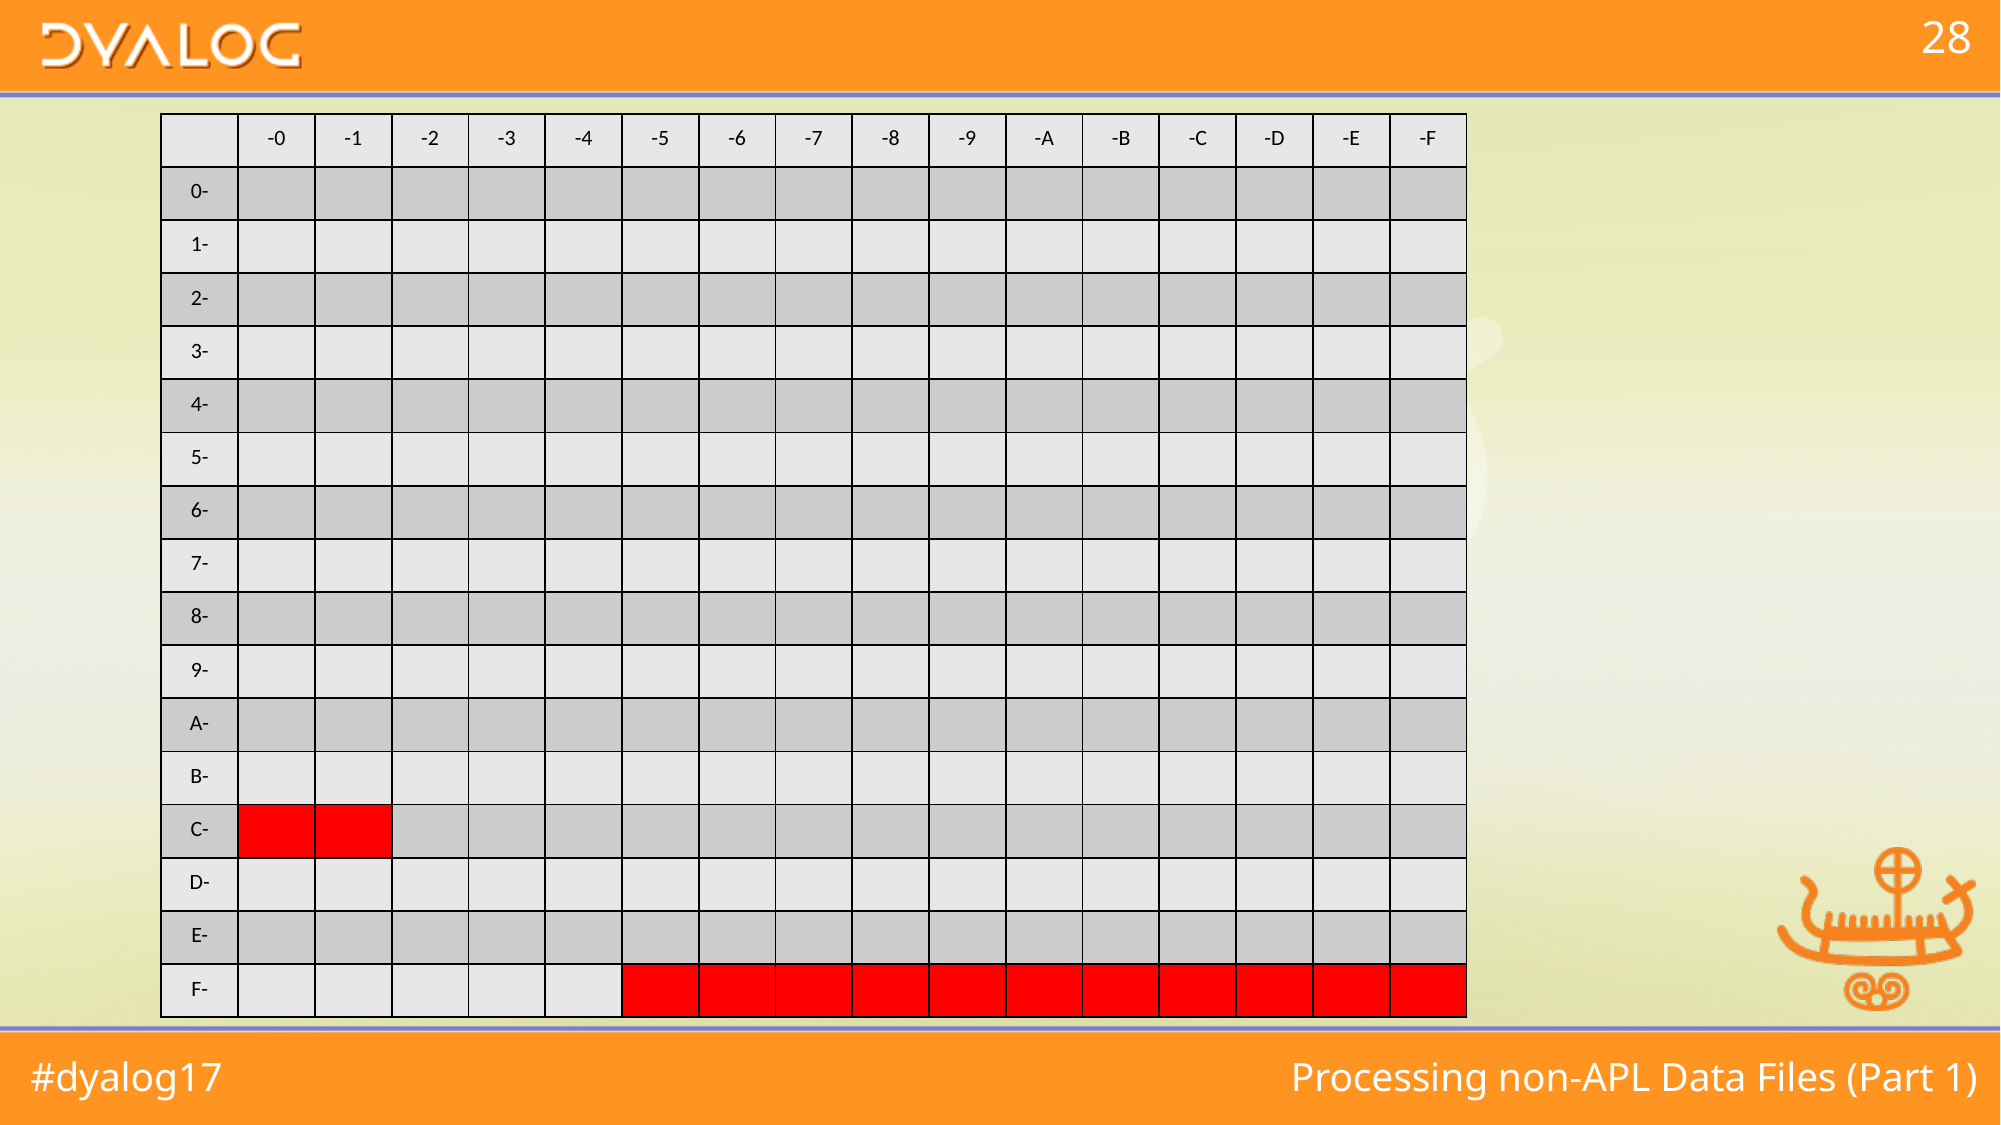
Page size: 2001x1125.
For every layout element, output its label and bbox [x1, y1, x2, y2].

table_cell [776, 540, 851, 591]
table_header [1160, 115, 1235, 166]
table_cell [776, 646, 851, 697]
table_cell [623, 380, 698, 432]
table_cell [239, 699, 314, 751]
table_cell [776, 699, 851, 751]
table_cell [776, 752, 851, 804]
table_cell [853, 433, 928, 485]
table_cell [393, 593, 468, 644]
table_cell [1237, 859, 1312, 910]
table_cell [1314, 859, 1389, 910]
table_header [700, 115, 775, 166]
table_cell [316, 540, 391, 591]
table_cell [546, 752, 621, 804]
table_cell [1160, 540, 1235, 591]
table_cell [623, 859, 698, 910]
table_cell [469, 487, 544, 538]
table_cell [162, 646, 237, 697]
table_cell [162, 752, 237, 804]
table_cell [1160, 965, 1235, 1016]
table_cell [700, 699, 775, 751]
table_cell [776, 965, 851, 1016]
table_cell [239, 540, 314, 591]
table_header [1391, 115, 1466, 166]
table_cell [1391, 965, 1466, 1016]
table_cell [1314, 593, 1389, 644]
table_cell [1160, 168, 1235, 219]
table_cell [930, 805, 1005, 857]
table_cell [546, 380, 621, 432]
table_cell [1237, 327, 1312, 378]
table_cell [1314, 699, 1389, 751]
table_cell [930, 699, 1005, 751]
table_cell [1314, 221, 1389, 272]
table_cell [1007, 859, 1082, 910]
table_cell [700, 540, 775, 591]
table_cell [393, 912, 468, 963]
table_cell [1083, 912, 1158, 963]
table_cell [1160, 805, 1235, 857]
table_cell [700, 646, 775, 697]
table_header [930, 115, 1005, 166]
table_cell [469, 327, 544, 378]
table_cell [162, 380, 237, 432]
table_cell [1391, 912, 1466, 963]
table_cell [1083, 540, 1158, 591]
table_cell [1160, 859, 1235, 910]
table_cell [1083, 859, 1158, 910]
table_cell [930, 965, 1005, 1016]
table_cell [162, 168, 237, 219]
table_cell [239, 593, 314, 644]
table_cell [393, 274, 468, 325]
table_cell [239, 327, 314, 378]
table_cell [930, 327, 1005, 378]
table_cell [239, 805, 314, 857]
table_header [546, 115, 621, 166]
table_cell [1314, 487, 1389, 538]
table_cell [700, 752, 775, 804]
table_cell [1237, 965, 1312, 1016]
table_cell [162, 593, 237, 644]
table_cell [1007, 487, 1082, 538]
table_cell [469, 274, 544, 325]
table_cell [316, 221, 391, 272]
table_cell [1237, 221, 1312, 272]
table_cell [700, 965, 775, 1016]
table_cell [776, 593, 851, 644]
table_cell [1237, 593, 1312, 644]
table_cell [623, 327, 698, 378]
table_cell [393, 168, 468, 219]
table_cell [930, 274, 1005, 325]
table_cell [1391, 487, 1466, 538]
table_cell [469, 752, 544, 804]
table_cell [623, 646, 698, 697]
table_cell [316, 912, 391, 963]
table_cell [546, 168, 621, 219]
table_cell [546, 912, 621, 963]
table_cell [546, 327, 621, 378]
table_cell [1237, 752, 1312, 804]
table_cell [1007, 540, 1082, 591]
table_cell [700, 327, 775, 378]
table_cell [1160, 699, 1235, 751]
table_cell [776, 168, 851, 219]
table_cell [1007, 327, 1082, 378]
table_cell [1391, 433, 1466, 485]
table_cell [1083, 487, 1158, 538]
table_cell [776, 274, 851, 325]
table_cell [1160, 327, 1235, 378]
table_cell [1237, 168, 1312, 219]
table_cell [546, 699, 621, 751]
table_cell [239, 859, 314, 910]
table_cell [393, 433, 468, 485]
table_cell [853, 859, 928, 910]
table_cell [930, 646, 1005, 697]
table_cell [853, 380, 928, 432]
table_cell [853, 540, 928, 591]
table_cell [1160, 593, 1235, 644]
table_cell [930, 752, 1005, 804]
table_cell [853, 274, 928, 325]
table_cell [930, 380, 1005, 432]
table_cell [546, 540, 621, 591]
table_cell [1007, 699, 1082, 751]
table_cell [1391, 274, 1466, 325]
table_cell [162, 540, 237, 591]
table_cell [623, 805, 698, 857]
table_cell [162, 805, 237, 857]
table_cell [1391, 380, 1466, 432]
table_cell [853, 965, 928, 1016]
table_cell [1083, 646, 1158, 697]
table_cell [162, 274, 237, 325]
table_cell [546, 593, 621, 644]
table_cell [700, 487, 775, 538]
table_cell [623, 221, 698, 272]
table_cell [393, 646, 468, 697]
table_cell [1314, 752, 1389, 804]
table_cell [1391, 221, 1466, 272]
table_cell [162, 699, 237, 751]
table_cell [776, 859, 851, 910]
table_cell [162, 327, 237, 378]
table_cell [546, 487, 621, 538]
table_cell [546, 646, 621, 697]
table_cell [930, 221, 1005, 272]
table_cell [623, 433, 698, 485]
table_cell [776, 912, 851, 963]
table_cell [700, 433, 775, 485]
table_cell [700, 912, 775, 963]
table_cell [700, 593, 775, 644]
table_cell [700, 274, 775, 325]
table_cell [1007, 274, 1082, 325]
table_cell [1007, 593, 1082, 644]
table_cell [162, 965, 237, 1016]
table_cell [393, 221, 468, 272]
table_cell [316, 487, 391, 538]
table_cell [1314, 327, 1389, 378]
table_cell [469, 646, 544, 697]
table_cell [930, 540, 1005, 591]
table_cell [1237, 805, 1312, 857]
table_cell [239, 221, 314, 272]
table_cell [469, 965, 544, 1016]
table_cell [162, 221, 237, 272]
table_cell [316, 274, 391, 325]
table_cell [623, 752, 698, 804]
table_cell [853, 646, 928, 697]
table_cell [1083, 752, 1158, 804]
table_cell [1391, 859, 1466, 910]
table_cell [930, 487, 1005, 538]
table_cell [1391, 699, 1466, 751]
table_cell [700, 168, 775, 219]
table_cell [623, 274, 698, 325]
table_cell [239, 487, 314, 538]
table_cell [700, 221, 775, 272]
picture [0, 0, 2001, 1125]
table_cell [1160, 433, 1235, 485]
table_cell [469, 593, 544, 644]
table_cell [700, 859, 775, 910]
table_cell [700, 805, 775, 857]
table_cell [1314, 274, 1389, 325]
table_cell [1083, 380, 1158, 432]
table_cell [853, 487, 928, 538]
table_cell [930, 912, 1005, 963]
table_cell [1083, 327, 1158, 378]
table_cell [1237, 646, 1312, 697]
table_cell [162, 912, 237, 963]
table_cell [1237, 274, 1312, 325]
table_cell [623, 965, 698, 1016]
table_cell [623, 540, 698, 591]
table_cell [239, 433, 314, 485]
table_header [316, 115, 391, 166]
table_header [1237, 115, 1312, 166]
table_header [853, 115, 928, 166]
table_cell [1237, 912, 1312, 963]
table_cell [1007, 433, 1082, 485]
table_cell [1083, 805, 1158, 857]
table_cell [776, 433, 851, 485]
table_cell [930, 433, 1005, 485]
table_cell [1314, 433, 1389, 485]
table_cell [546, 805, 621, 857]
table_cell [1314, 805, 1389, 857]
table_cell [1083, 168, 1158, 219]
table_cell [776, 380, 851, 432]
table_cell [853, 752, 928, 804]
table_cell [239, 912, 314, 963]
table_cell [623, 487, 698, 538]
table_cell [1083, 965, 1158, 1016]
table_cell [1007, 965, 1082, 1016]
table_cell [393, 859, 468, 910]
table_cell [1160, 221, 1235, 272]
table_cell [1160, 646, 1235, 697]
table_cell [1083, 433, 1158, 485]
table_cell [700, 380, 775, 432]
table_cell [393, 805, 468, 857]
table_cell [162, 859, 237, 910]
table_cell [1083, 593, 1158, 644]
table_cell [239, 274, 314, 325]
table_cell [316, 752, 391, 804]
table_cell [1391, 540, 1466, 591]
table_cell [393, 965, 468, 1016]
table_cell [393, 699, 468, 751]
table_cell [1007, 752, 1082, 804]
table_cell [1160, 487, 1235, 538]
table_cell [853, 221, 928, 272]
table_cell [162, 487, 237, 538]
table_cell [623, 699, 698, 751]
table_cell [469, 168, 544, 219]
table_cell [239, 380, 314, 432]
table_cell [1391, 646, 1466, 697]
table_cell [1007, 805, 1082, 857]
table_header [1083, 115, 1158, 166]
table_cell [1237, 540, 1312, 591]
table_cell [162, 433, 237, 485]
table_cell [1237, 433, 1312, 485]
table_cell [1237, 487, 1312, 538]
table_cell [316, 433, 391, 485]
table_cell [1083, 221, 1158, 272]
table_cell [393, 380, 468, 432]
table_cell [393, 327, 468, 378]
table_cell [469, 699, 544, 751]
table_header [1314, 115, 1389, 166]
table_cell [239, 752, 314, 804]
table_cell [469, 380, 544, 432]
table_cell [776, 221, 851, 272]
table_cell [393, 540, 468, 591]
table_cell [1314, 646, 1389, 697]
table_header [162, 115, 237, 166]
table_cell [316, 965, 391, 1016]
table_cell [853, 327, 928, 378]
table_cell [316, 805, 391, 857]
table_cell [239, 168, 314, 219]
table_cell [1391, 168, 1466, 219]
table_cell [623, 168, 698, 219]
table_cell [469, 433, 544, 485]
table_cell [853, 805, 928, 857]
table_cell [469, 805, 544, 857]
table_cell [546, 965, 621, 1016]
table_cell [239, 646, 314, 697]
table_header [1007, 115, 1082, 166]
table_header [623, 115, 698, 166]
table_cell [1007, 646, 1082, 697]
table_cell [1314, 380, 1389, 432]
table_cell [776, 805, 851, 857]
table_cell [546, 274, 621, 325]
table_cell [930, 859, 1005, 910]
table_cell [1391, 327, 1466, 378]
table_header [393, 115, 468, 166]
table_cell [623, 912, 698, 963]
table_cell [469, 859, 544, 910]
table_header [469, 115, 544, 166]
table_cell [469, 912, 544, 963]
table_cell [1391, 752, 1466, 804]
table_cell [1160, 380, 1235, 432]
table_cell [316, 699, 391, 751]
table_cell [239, 965, 314, 1016]
table_cell [1391, 805, 1466, 857]
table_cell [1314, 912, 1389, 963]
table_cell [1314, 965, 1389, 1016]
table_cell [316, 168, 391, 219]
table_cell [316, 327, 391, 378]
table_cell [1007, 380, 1082, 432]
table_cell [546, 859, 621, 910]
table_cell [776, 487, 851, 538]
table_cell [1237, 699, 1312, 751]
table_cell [853, 593, 928, 644]
table_cell [1083, 699, 1158, 751]
table_cell [930, 168, 1005, 219]
table_cell [1007, 221, 1082, 272]
table_cell [1160, 752, 1235, 804]
table_cell [1314, 540, 1389, 591]
table_cell [393, 752, 468, 804]
table_cell [316, 646, 391, 697]
table_cell [316, 859, 391, 910]
table_cell [623, 593, 698, 644]
table_cell [1314, 168, 1389, 219]
table_cell [469, 221, 544, 272]
table_cell [1007, 168, 1082, 219]
table_cell [853, 912, 928, 963]
table_cell [546, 433, 621, 485]
table_cell [1237, 380, 1312, 432]
table_cell [393, 487, 468, 538]
table_header [776, 115, 851, 166]
table_cell [316, 380, 391, 432]
table_cell [546, 221, 621, 272]
table_cell [776, 327, 851, 378]
table_cell [469, 540, 544, 591]
table_cell [1391, 593, 1466, 644]
table_header [239, 115, 314, 166]
table_cell [1007, 912, 1082, 963]
table_cell [1160, 274, 1235, 325]
table_cell [316, 593, 391, 644]
table_cell [853, 699, 928, 751]
table_cell [1160, 912, 1235, 963]
table_cell [853, 168, 928, 219]
table_cell [1083, 274, 1158, 325]
table_cell [930, 593, 1005, 644]
